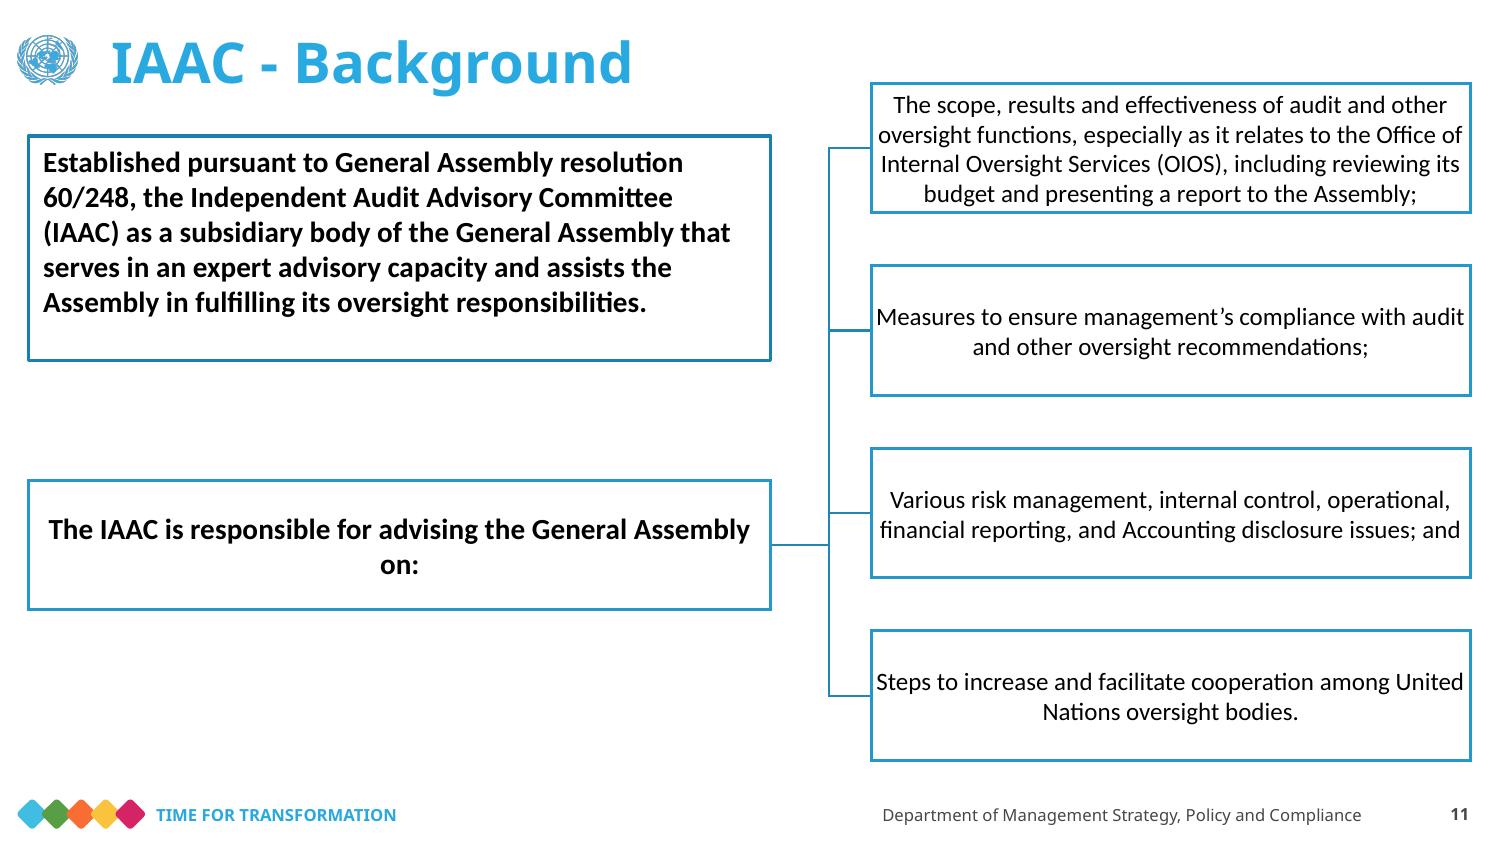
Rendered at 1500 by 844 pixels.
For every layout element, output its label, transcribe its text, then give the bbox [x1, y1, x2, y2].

title IAAC - Background [96, 24, 1418, 82]
slide_number 11 [1385, 792, 1485, 838]
footer Department of Management Strategy, Policy and Compliance [640, 792, 1378, 838]
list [0, 82, 1500, 761]
picture [17, 35, 78, 82]
